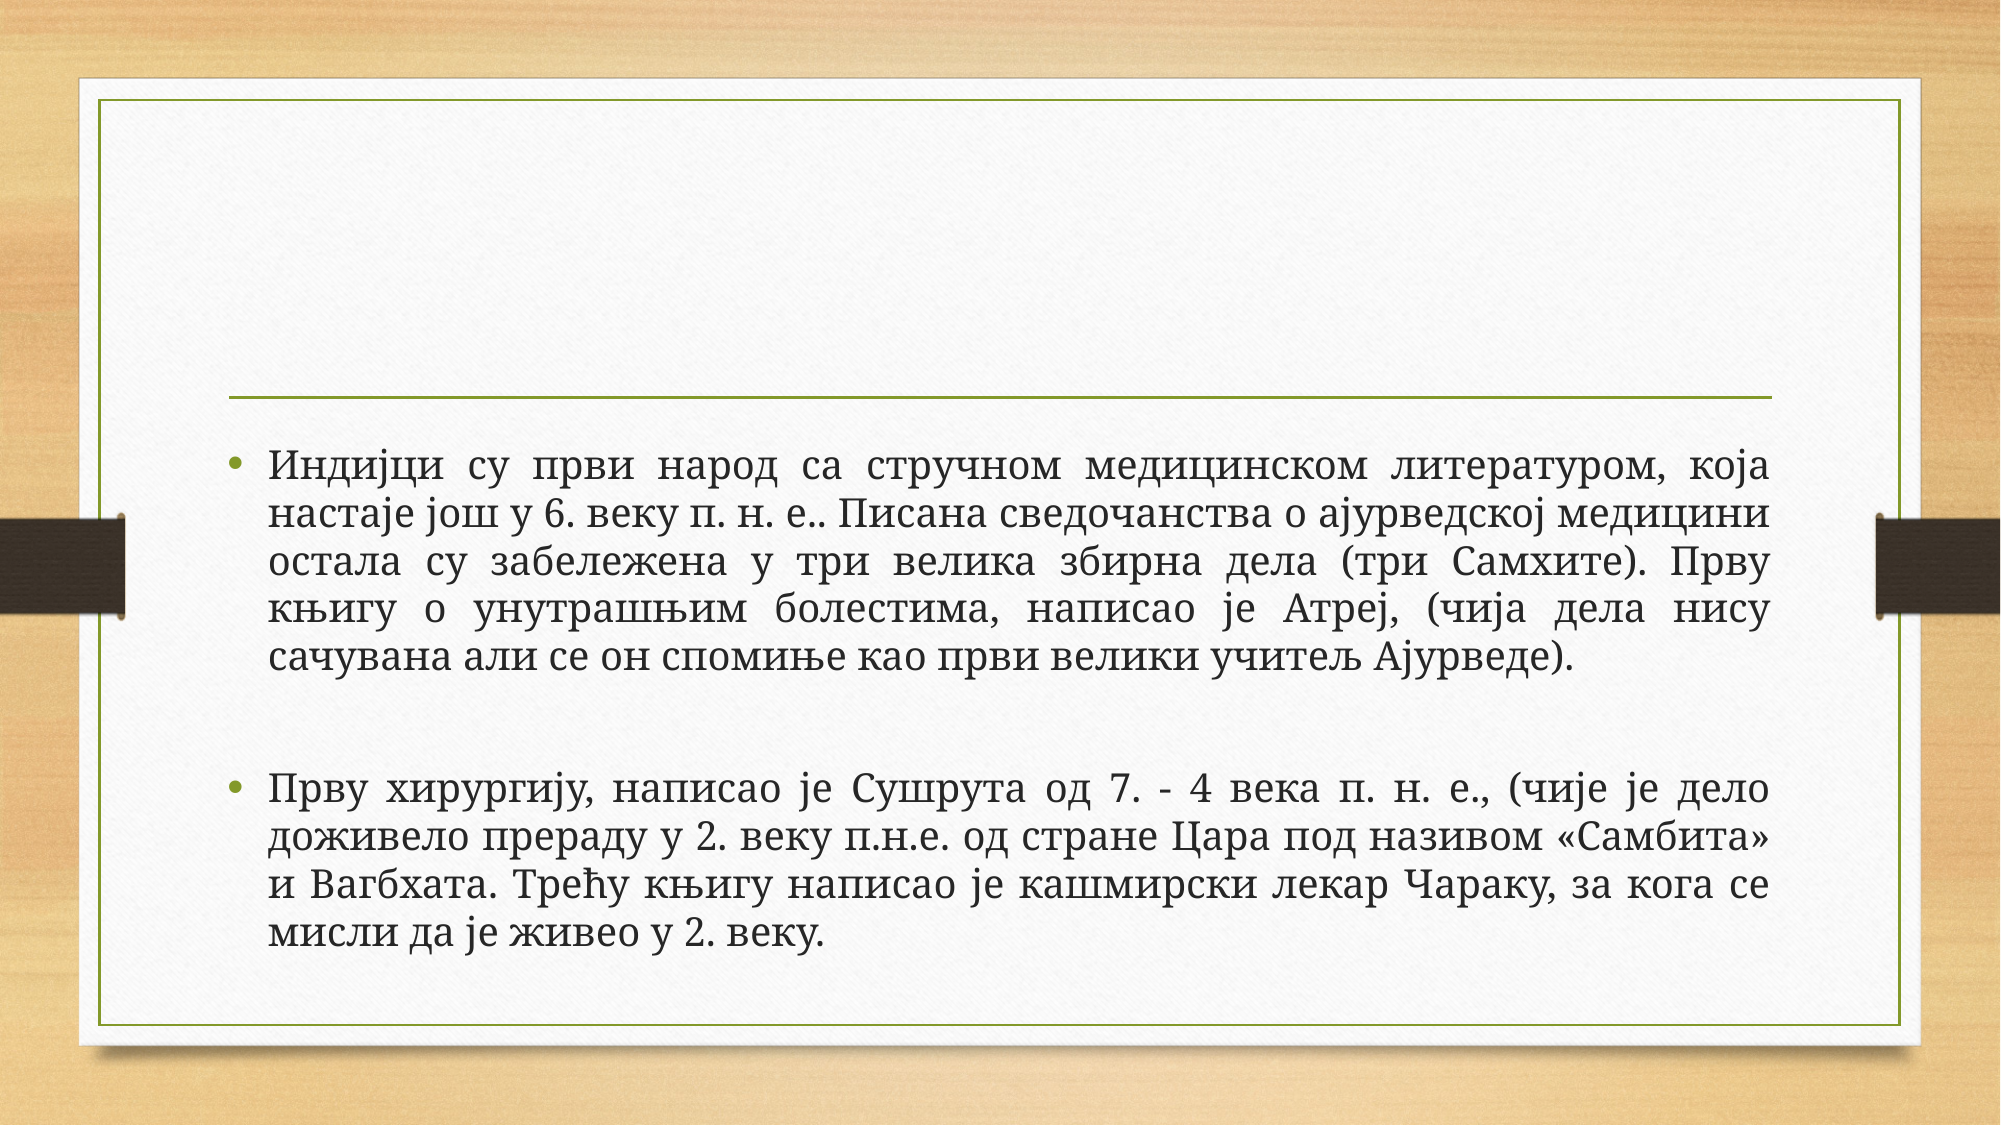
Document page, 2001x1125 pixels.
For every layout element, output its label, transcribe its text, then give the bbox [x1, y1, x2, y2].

picture [0, 0, 2001, 1125]
list Индијци су први народ са стручном медицинском литературом, која настаје још у 6. веку п. н. е.. Писана сведочанства о ајурведској медицини остала су забележена у три велика збирна дела (три Самхите). Прву књигу о унутрашњим болестима, написао је Атреј, (чија дела нису сачувана али се он спомиње као први велики учитељ Ајурведе). Прву хирургију, написао је Сушрута од 7. - 4 века п. н. е., (чије је дело доживело прераду у 2. веку п.н.е. од стране Цара под називом «Самбита» и Вагбхата. Трећу књигу написао је кашмирски лекар Чараку, за кога се мисли да је живео у 2. веку. [212, 168, 1788, 996]
